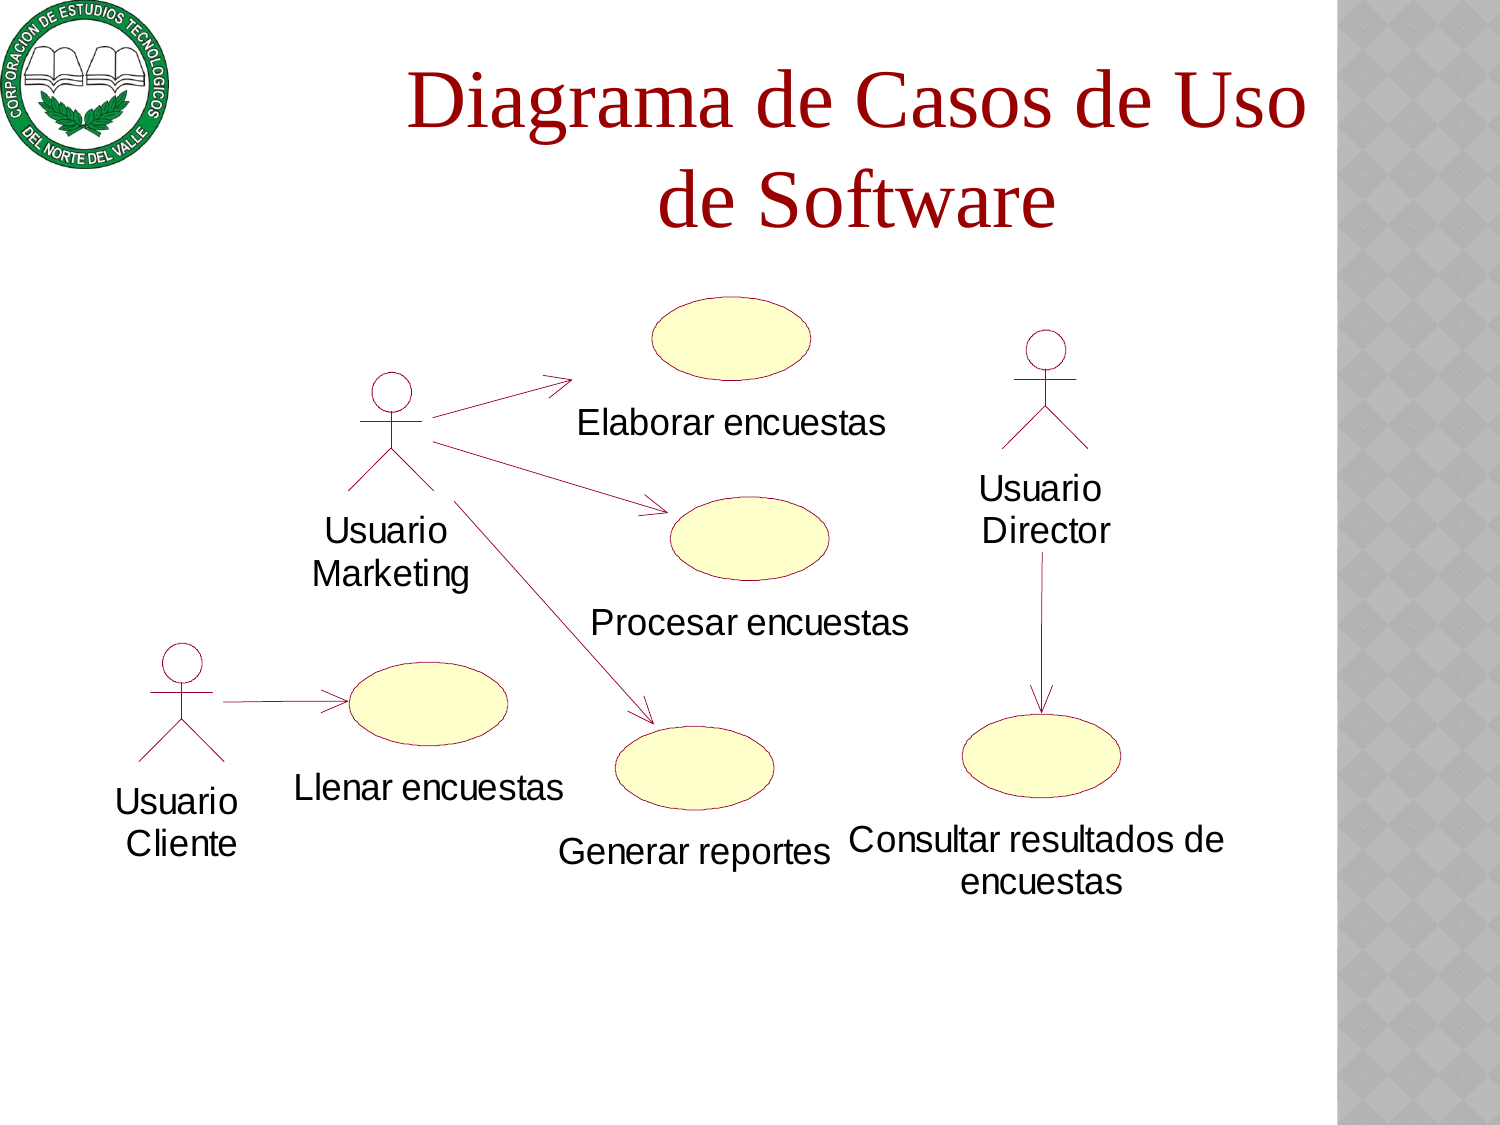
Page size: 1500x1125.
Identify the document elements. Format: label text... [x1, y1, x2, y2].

picture [0, 260, 1337, 952]
text_box Diagrama de Casos de Uso de Software [351, 50, 1364, 238]
picture [0, 0, 169, 169]
